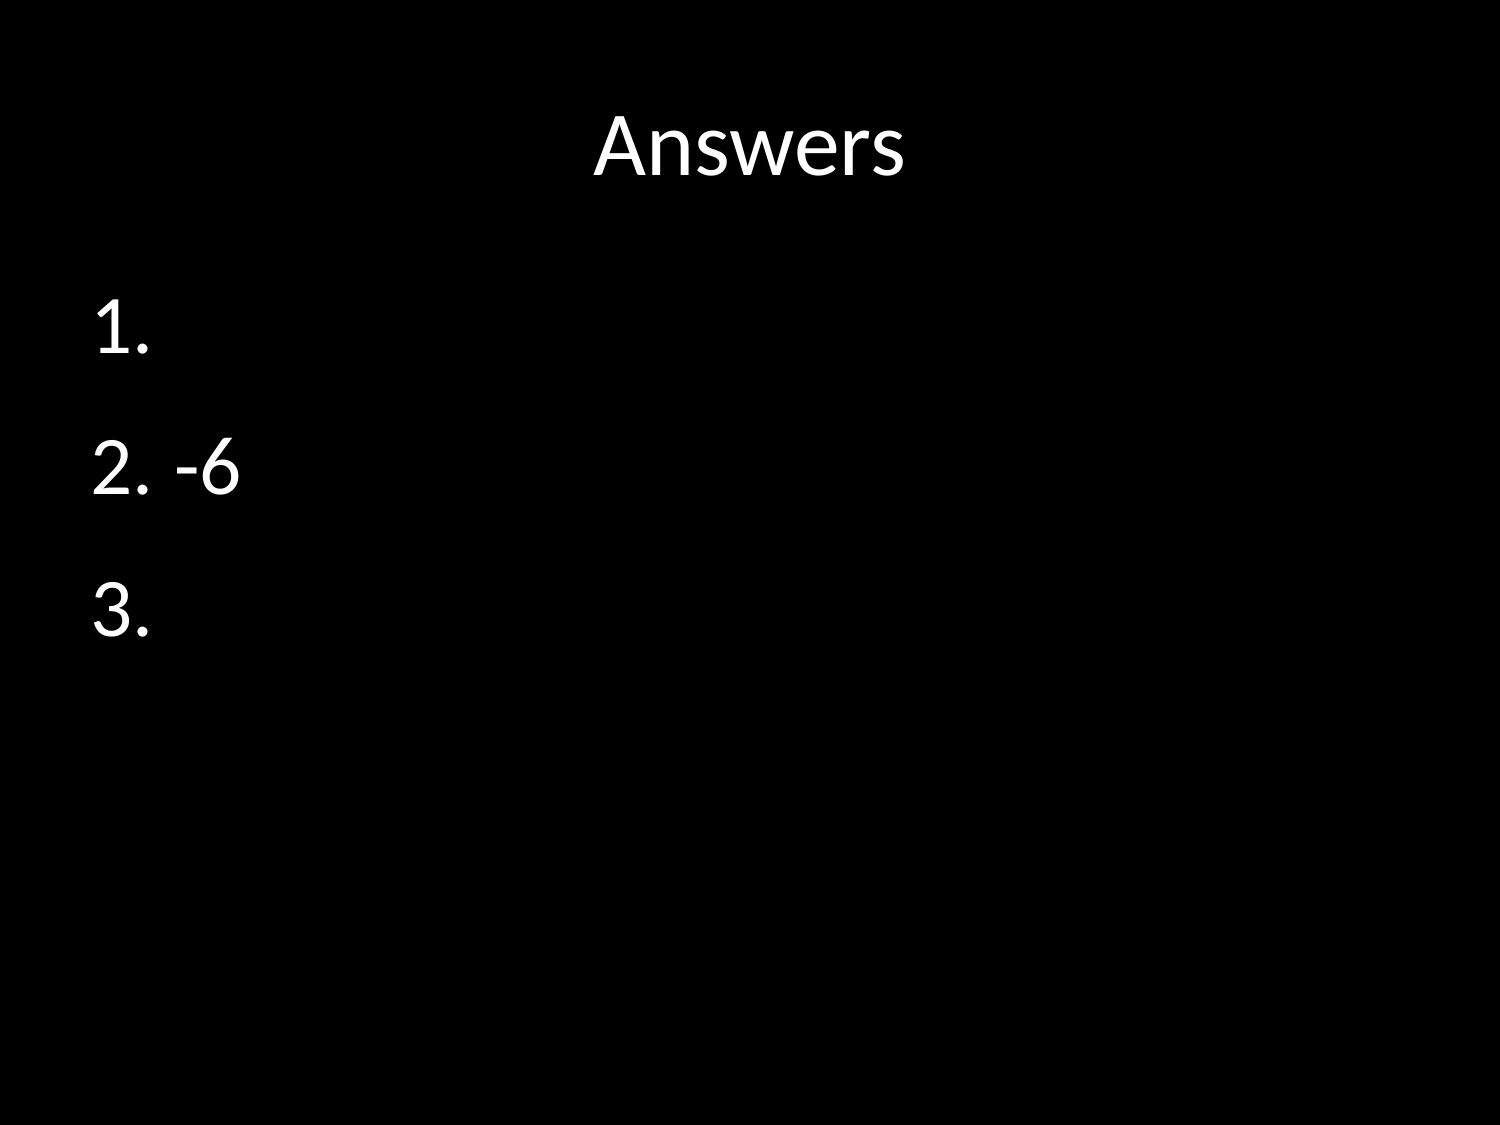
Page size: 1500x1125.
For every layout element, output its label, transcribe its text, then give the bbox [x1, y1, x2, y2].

title Answers [75, 45, 1425, 233]
